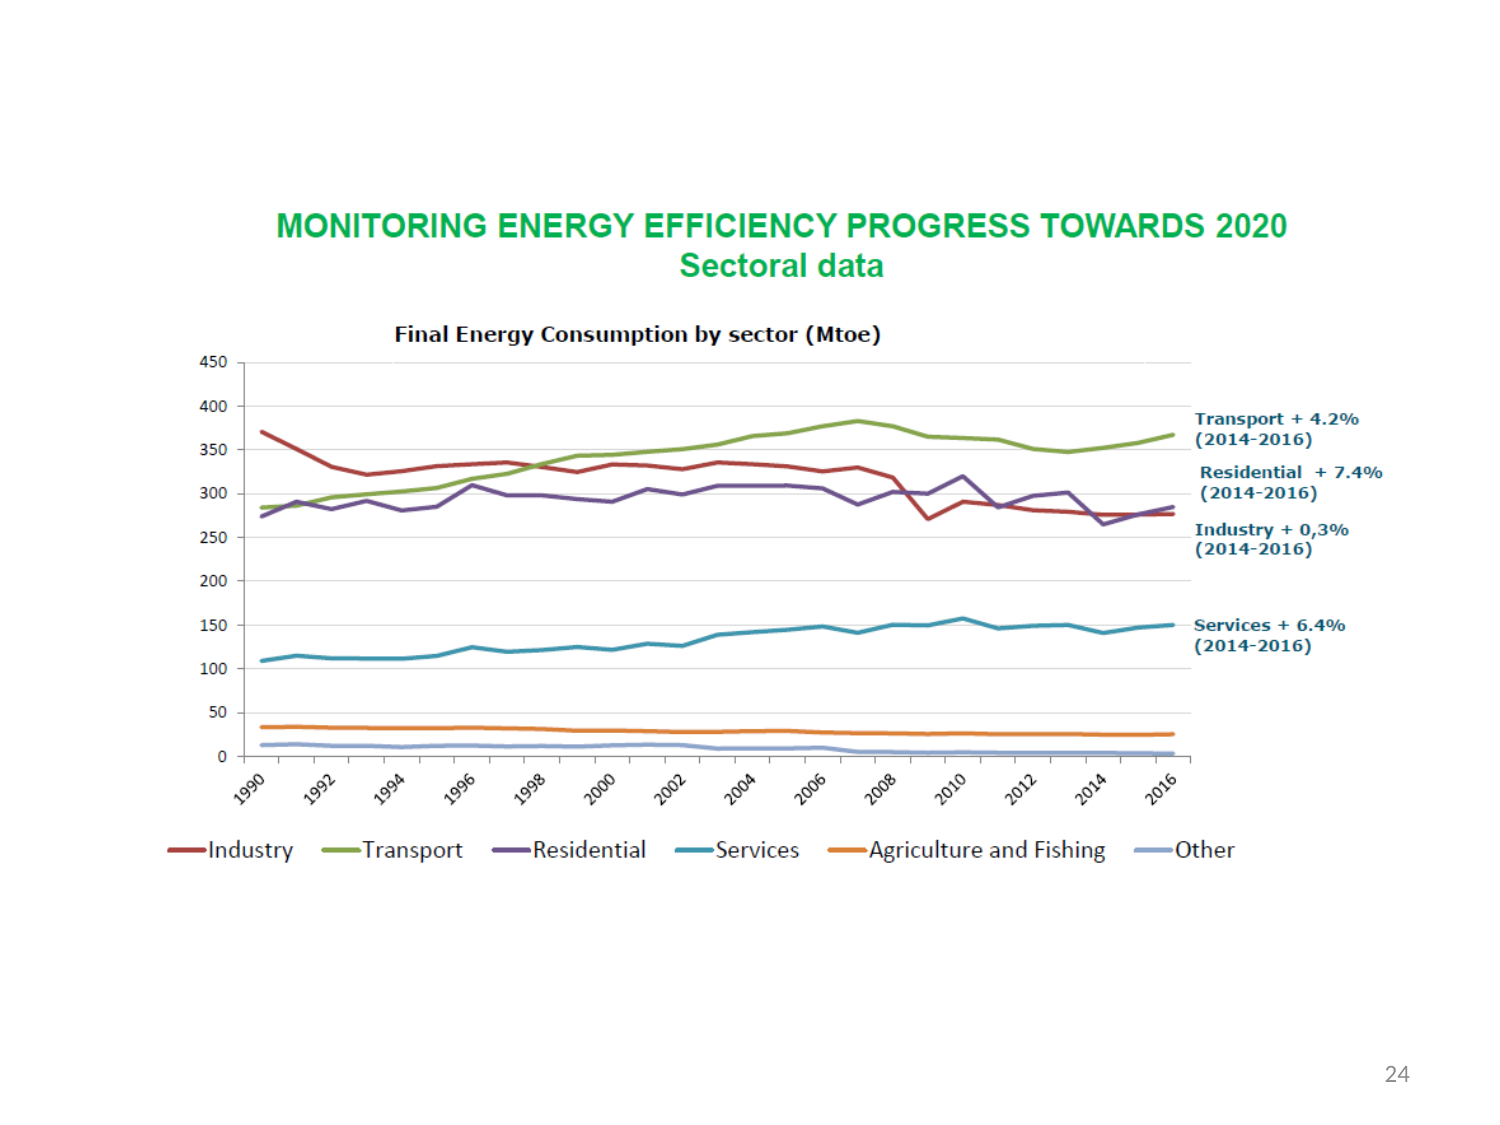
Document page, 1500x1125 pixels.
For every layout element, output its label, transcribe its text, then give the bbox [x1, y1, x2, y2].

picture [156, 207, 1410, 882]
slide_number 24 [1074, 1042, 1425, 1103]
